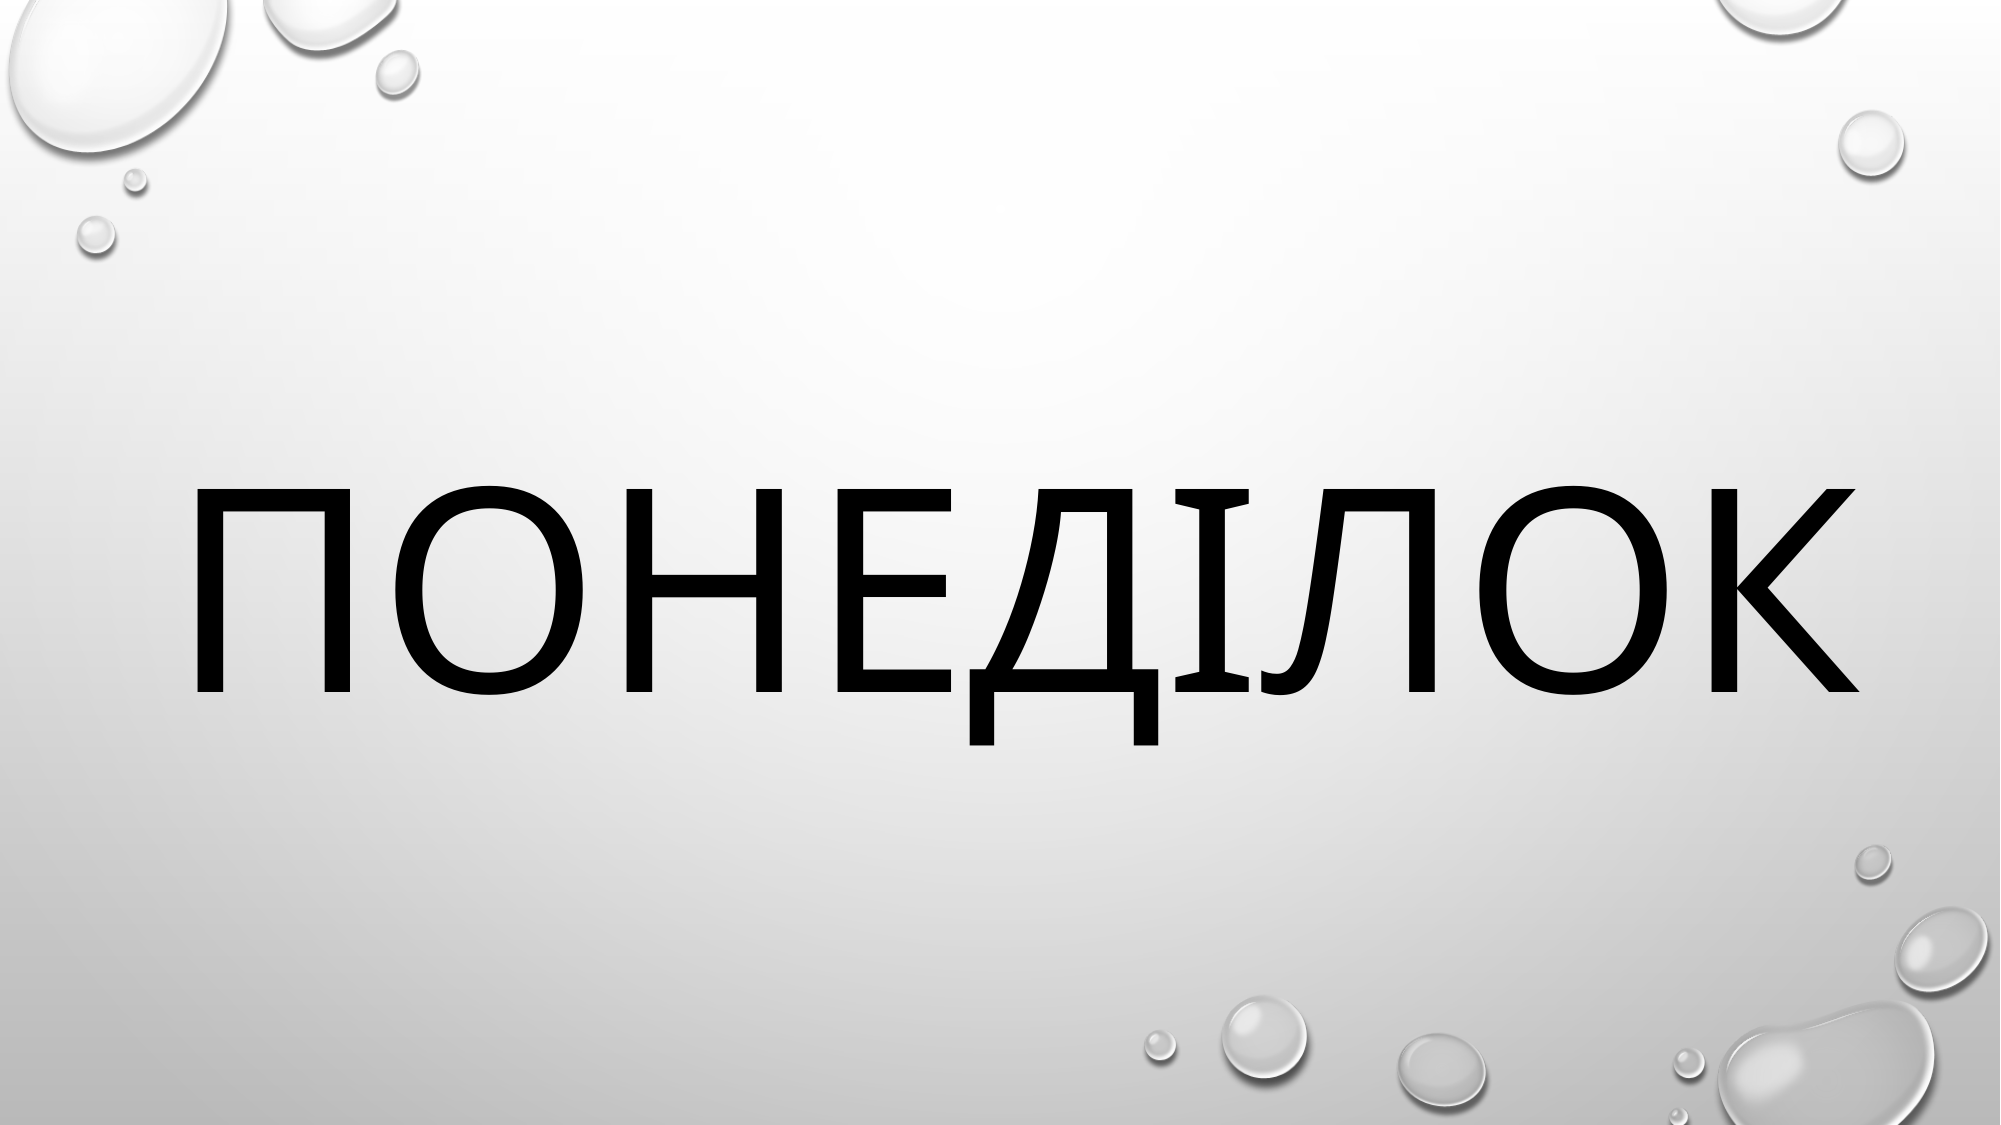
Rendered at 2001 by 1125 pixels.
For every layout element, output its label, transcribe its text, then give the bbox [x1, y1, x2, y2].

title понеділок [149, 135, 1882, 761]
picture [0, 0, 2000, 1125]
